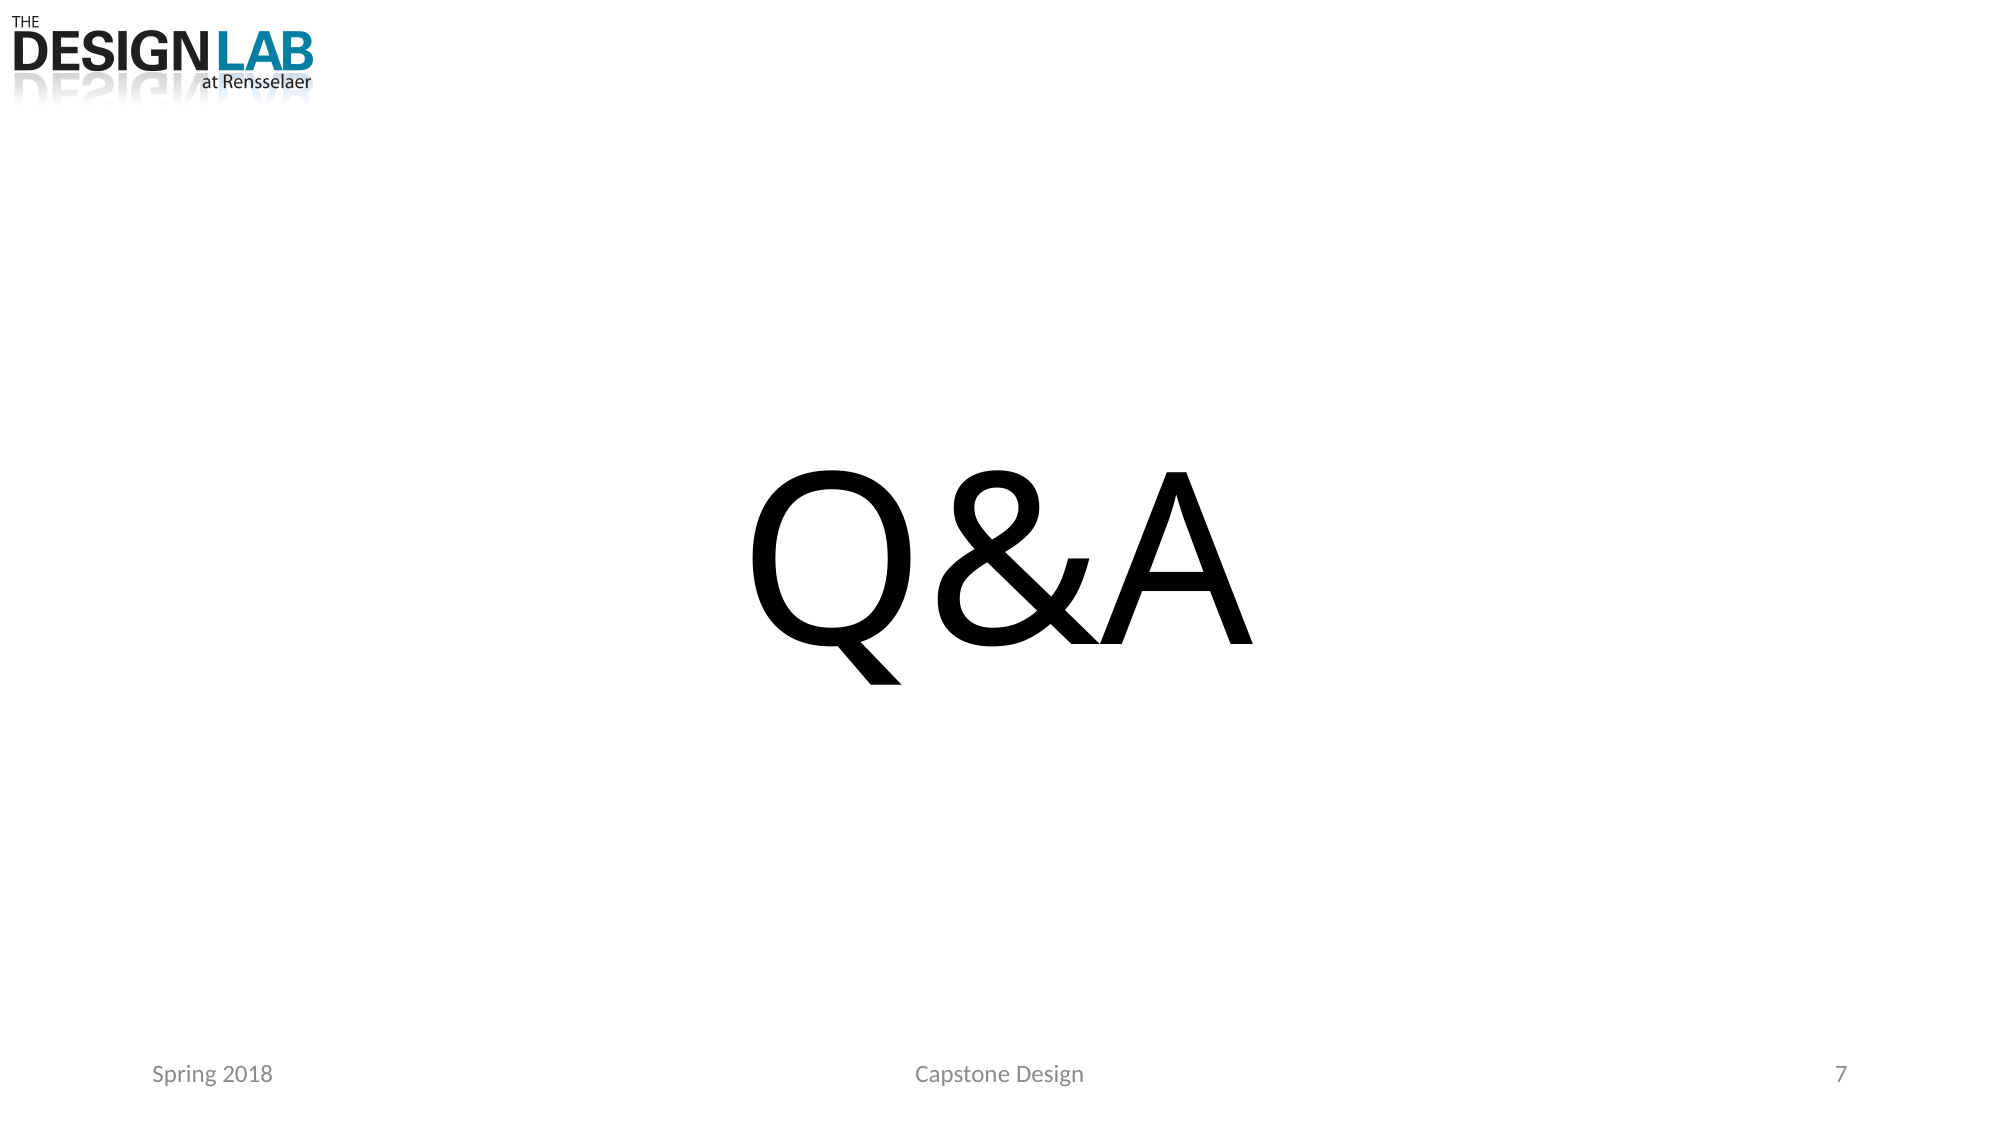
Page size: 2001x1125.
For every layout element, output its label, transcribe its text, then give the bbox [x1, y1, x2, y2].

title Q&A [134, 458, 1860, 676]
slide_number 7 [1412, 1042, 1863, 1103]
picture [291, 38, 303, 47]
picture [12, 16, 313, 113]
picture [259, 42, 268, 55]
slide_number Spring 2018 [137, 1042, 588, 1103]
footer Capstone Design [662, 1042, 1338, 1103]
picture [291, 54, 304, 64]
